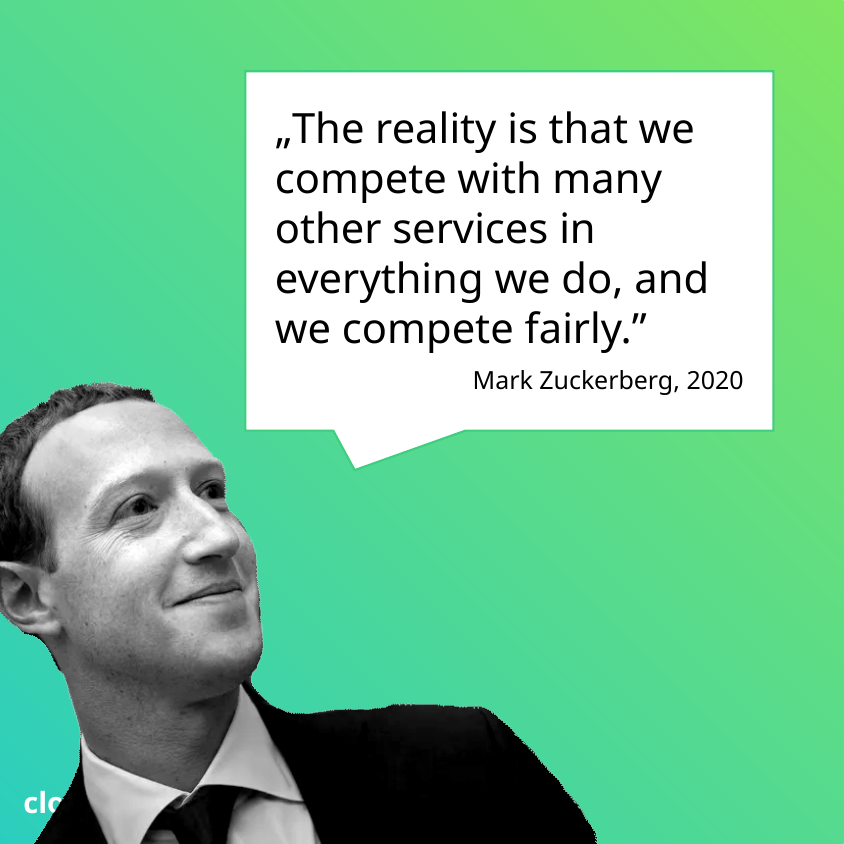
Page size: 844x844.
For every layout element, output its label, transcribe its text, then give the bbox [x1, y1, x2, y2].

text_box „The reality is that we compete with many other services in everything we do, and we compete fairly.” Mark Zuckerberg, 2020 [244, 70, 775, 432]
picture [0, 219, 735, 844]
